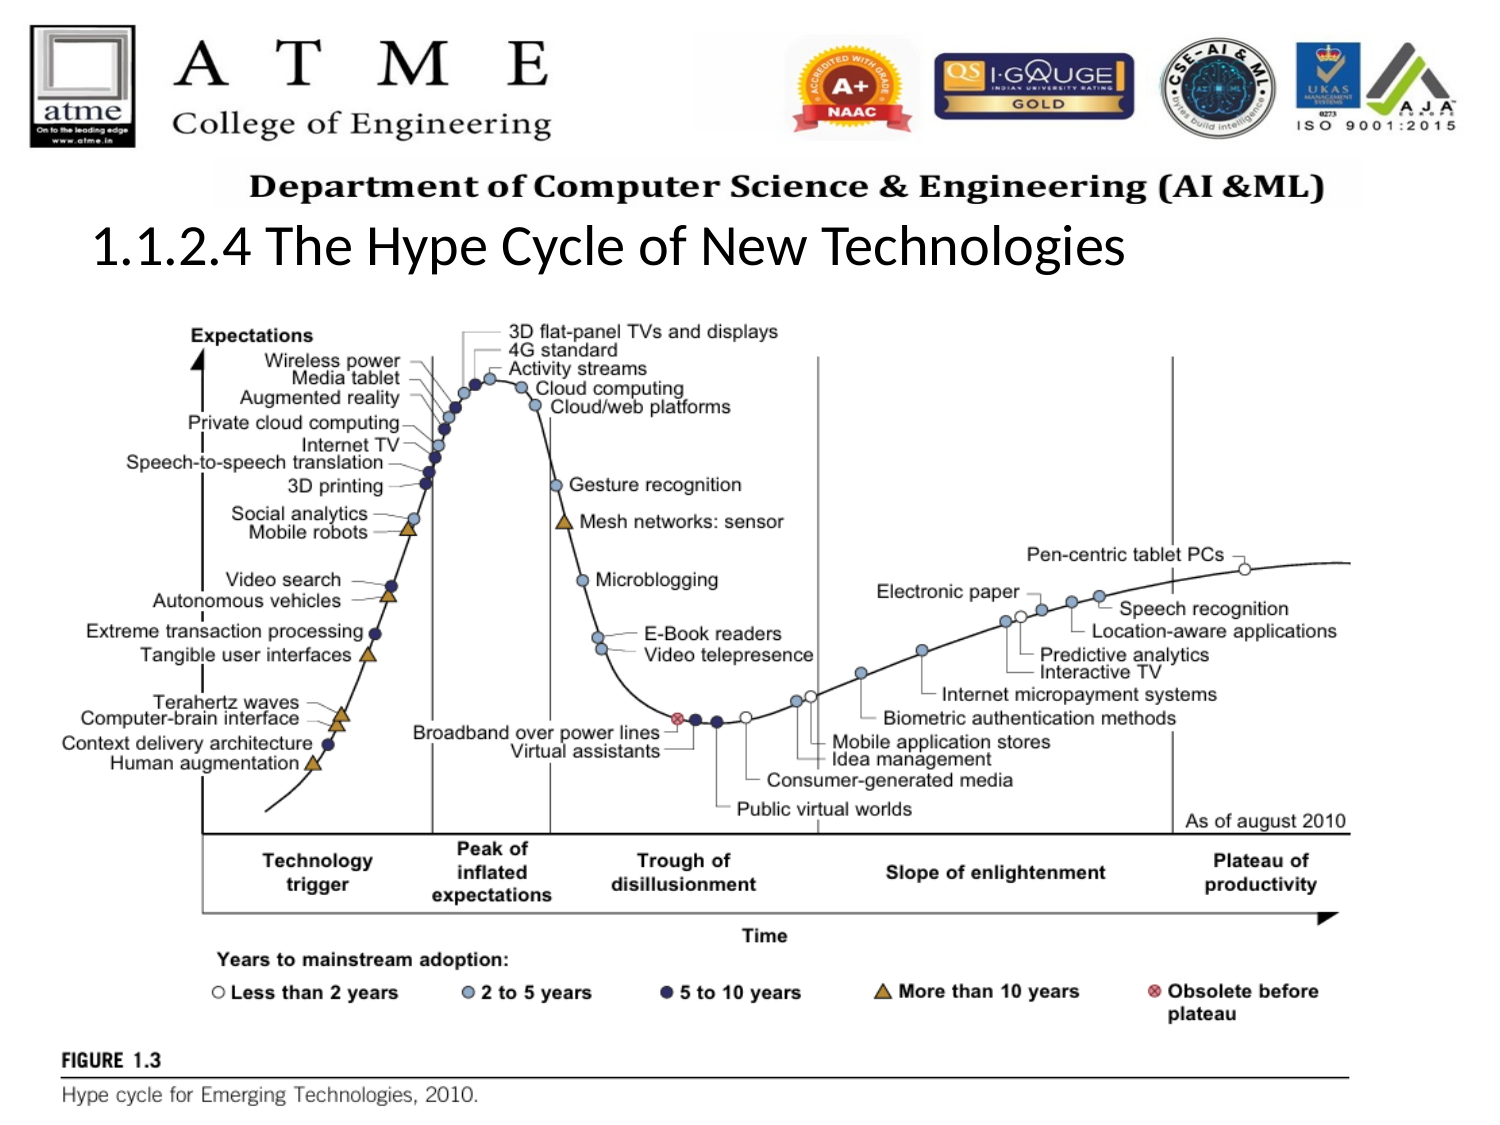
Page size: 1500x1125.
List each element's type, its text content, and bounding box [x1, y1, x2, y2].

picture [0, 0, 1476, 226]
list 1.1.2.4 The Hype Cycle of New Technologies [75, 234, 1425, 1005]
picture [49, 296, 1363, 1110]
